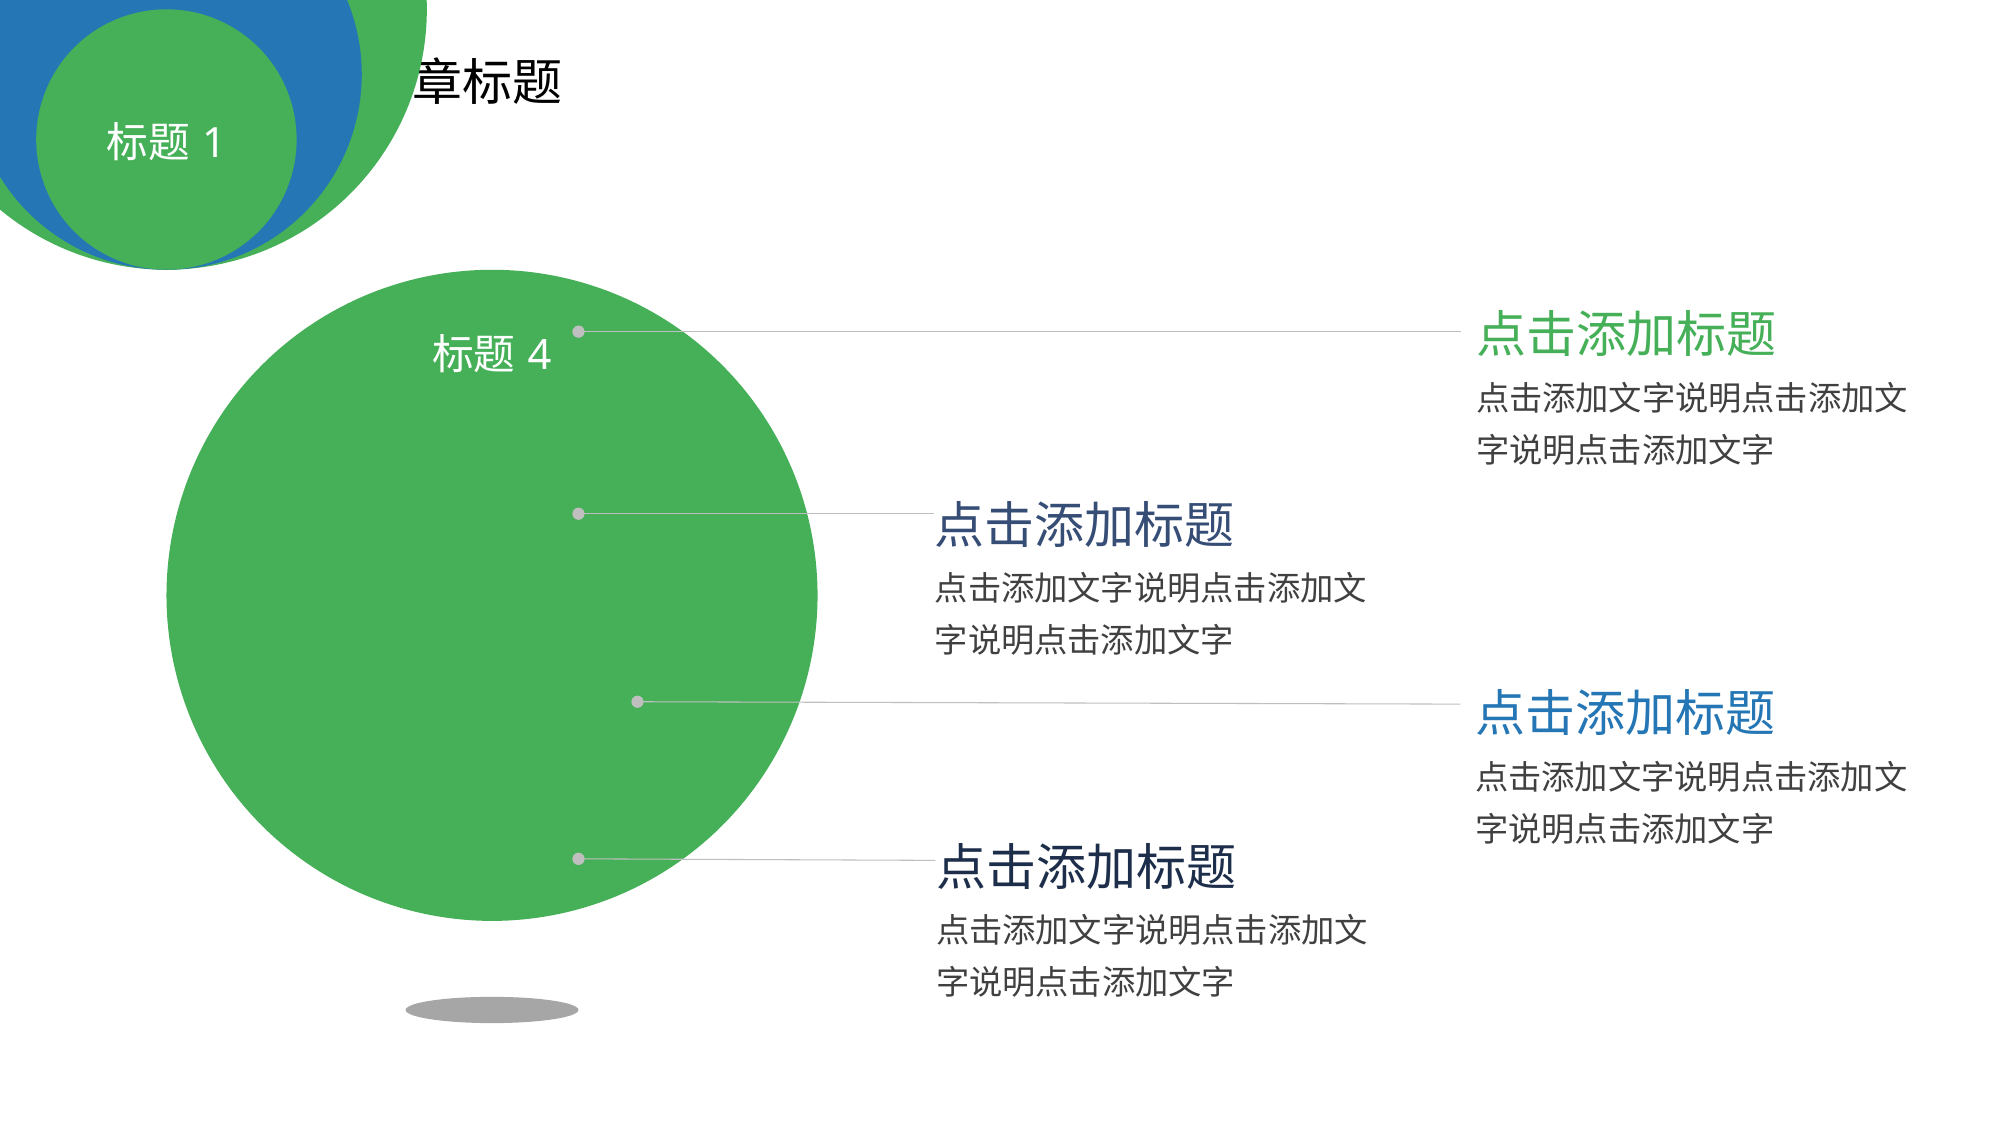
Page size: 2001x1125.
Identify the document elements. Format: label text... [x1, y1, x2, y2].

text_box 点击添加标题 [1461, 295, 1815, 357]
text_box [3, 269, 981, 921]
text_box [637, 701, 1461, 705]
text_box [0, 0, 733, 134]
text_box 点击添加文字说明点击添加文字说明点击添加文字 [981, 548, 1401, 667]
text_box 点击添加文字说明点击添加文字说明点击添加文字 [1460, 736, 1942, 856]
text_box 点击添加标题 [1460, 674, 1815, 736]
text_box 点击添加标题 [981, 827, 1275, 890]
text_box [404, 995, 580, 1025]
text_box 点击添加文字说明点击添加文字说明点击添加文字 [1461, 357, 1942, 477]
text_box 点击添加标题 [981, 485, 1274, 548]
text_box 点击添加文字说明点击添加文字说明点击添加文字 [921, 890, 1403, 1009]
